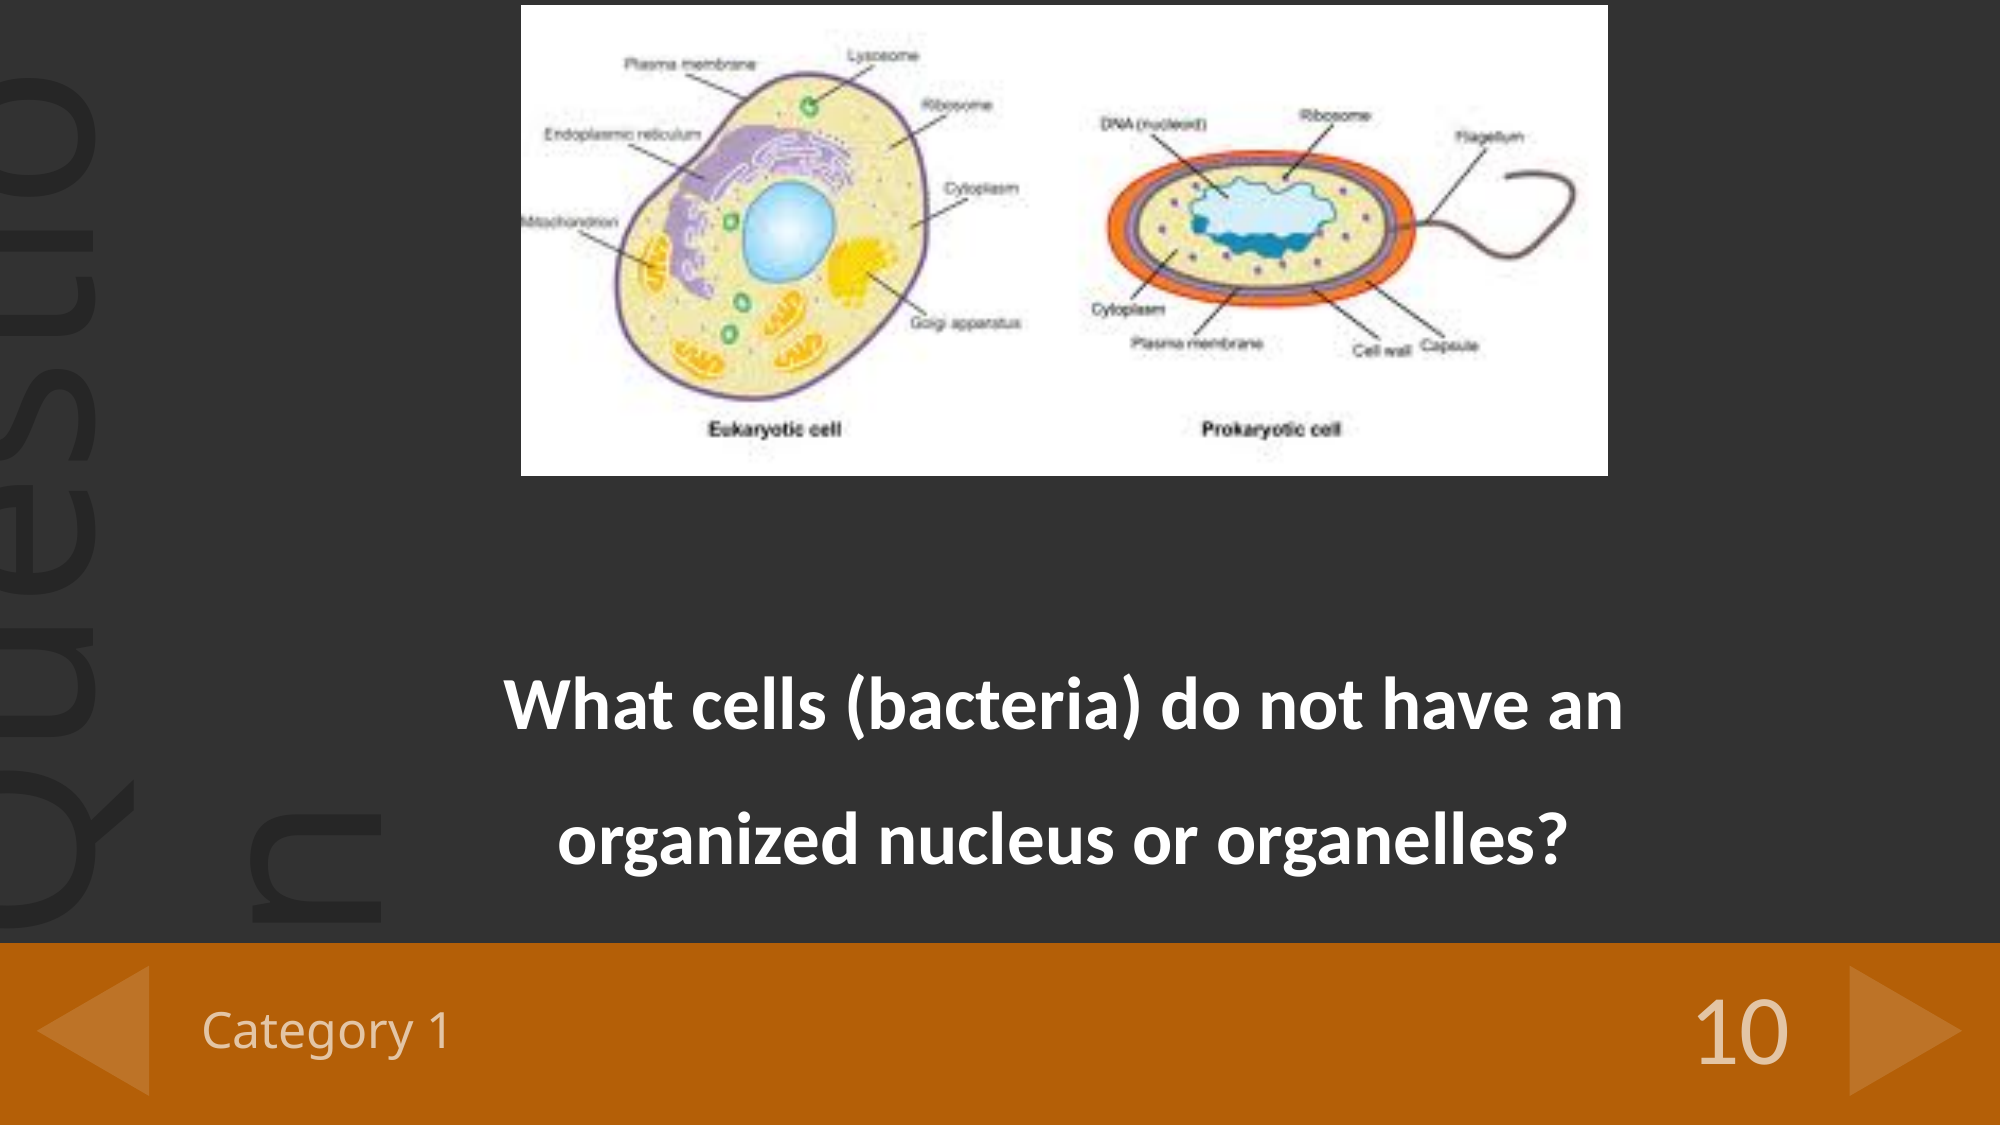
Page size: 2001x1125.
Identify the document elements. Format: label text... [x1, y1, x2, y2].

list What cells (bacteria) do not have an organized nucleus or organelles? [335, 580, 1794, 909]
title Category 1 [185, 967, 1494, 1097]
picture [521, 5, 1608, 476]
list 10 [1494, 967, 1806, 1097]
